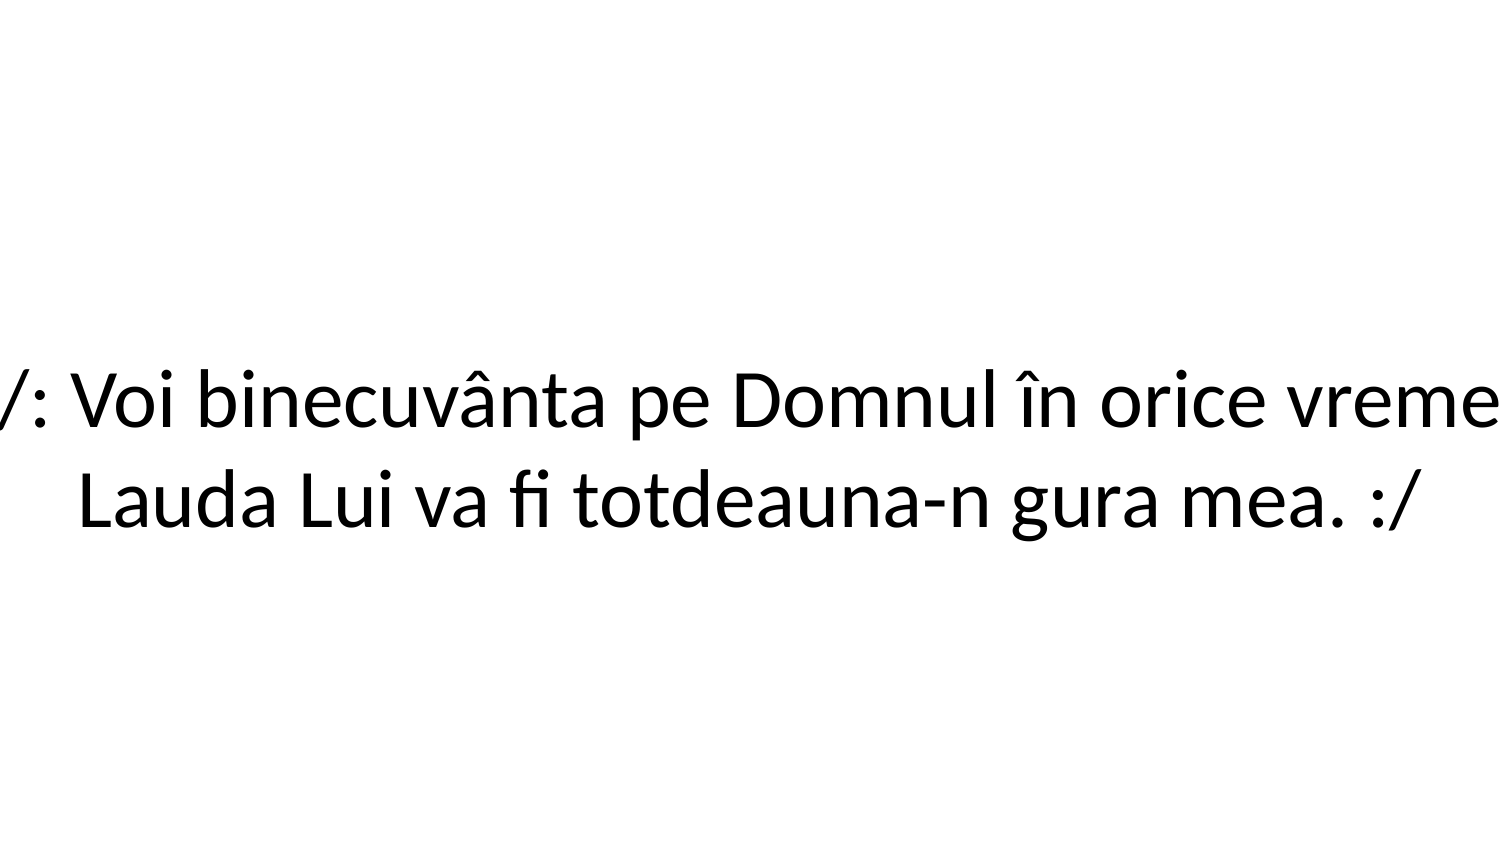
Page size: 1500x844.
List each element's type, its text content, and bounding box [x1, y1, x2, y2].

text_box /: Voi binecuvânta pe Domnul în orice vreme Lauda Lui va fi totdeauna-n gura mea. :/ [0, 292, 1500, 552]
